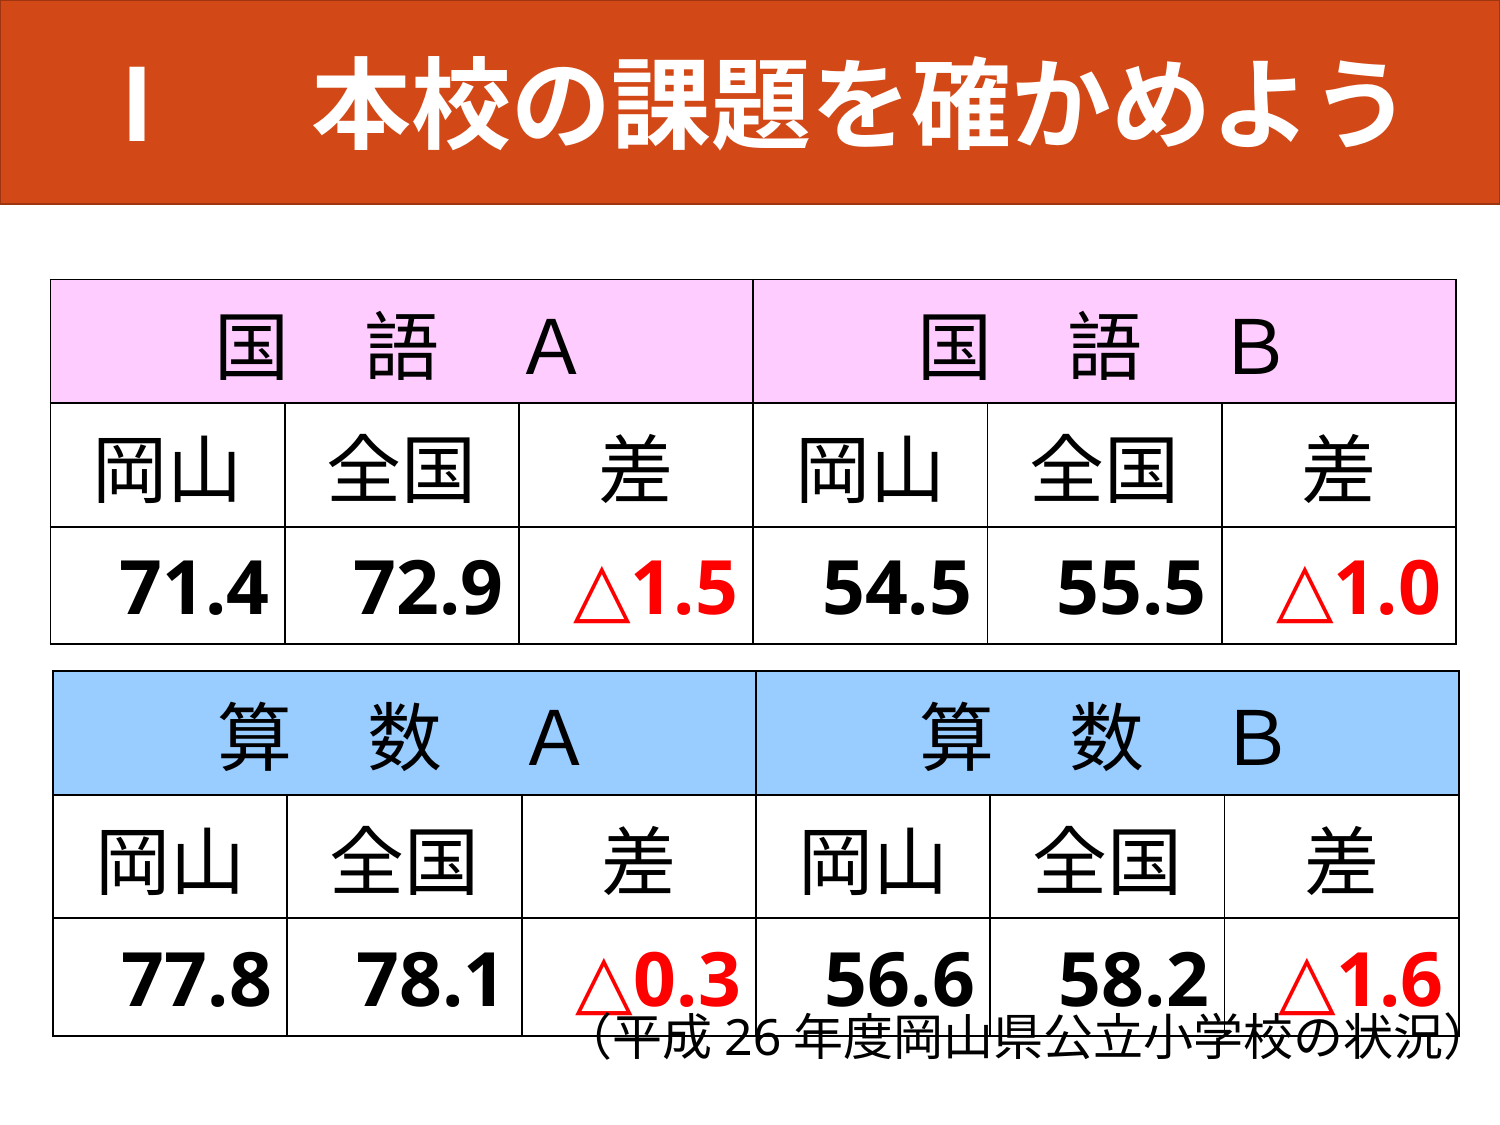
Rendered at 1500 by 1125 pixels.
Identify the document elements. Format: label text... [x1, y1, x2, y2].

table_cell 全国 [288, 796, 521, 917]
table_cell 岡山 [51, 404, 284, 526]
table_header 算 数 Ｂ [757, 672, 1458, 794]
table_header 国 語 Ａ [51, 280, 752, 402]
table_cell 岡山 [54, 796, 286, 917]
text_box Ⅰ 本校の課題を確かめよう [0, 0, 1500, 205]
table_cell △1.5 [520, 528, 752, 643]
table_cell 全国 [991, 796, 1224, 917]
table_cell 71.4 [51, 528, 284, 643]
table_cell 差 [523, 796, 755, 917]
table_cell 岡山 [754, 404, 987, 526]
table_cell △1.0 [1223, 528, 1455, 643]
table_cell 78.1 [288, 919, 521, 1035]
table_cell 72.9 [286, 528, 518, 643]
table_cell △1.6 [1225, 919, 1458, 998]
table_header 算 数 Ａ [54, 672, 755, 794]
table_header 国 語 Ｂ [754, 280, 1455, 402]
table_cell 差 [1225, 796, 1458, 917]
table_cell △0.3 [523, 919, 755, 998]
text_box （平成26年度岡山県公立小学校の状況） [509, 998, 1500, 1073]
table_cell 差 [520, 404, 752, 526]
table_cell 55.5 [988, 528, 1221, 643]
table_cell 77.8 [54, 919, 286, 1035]
table_cell 全国 [286, 404, 518, 526]
table_cell 58.2 [991, 919, 1224, 998]
table_cell 56.6 [757, 919, 989, 998]
table_cell 全国 [988, 404, 1221, 526]
table_cell 差 [1223, 404, 1455, 526]
table_cell 54.5 [754, 528, 987, 643]
table_cell 岡山 [757, 796, 989, 917]
